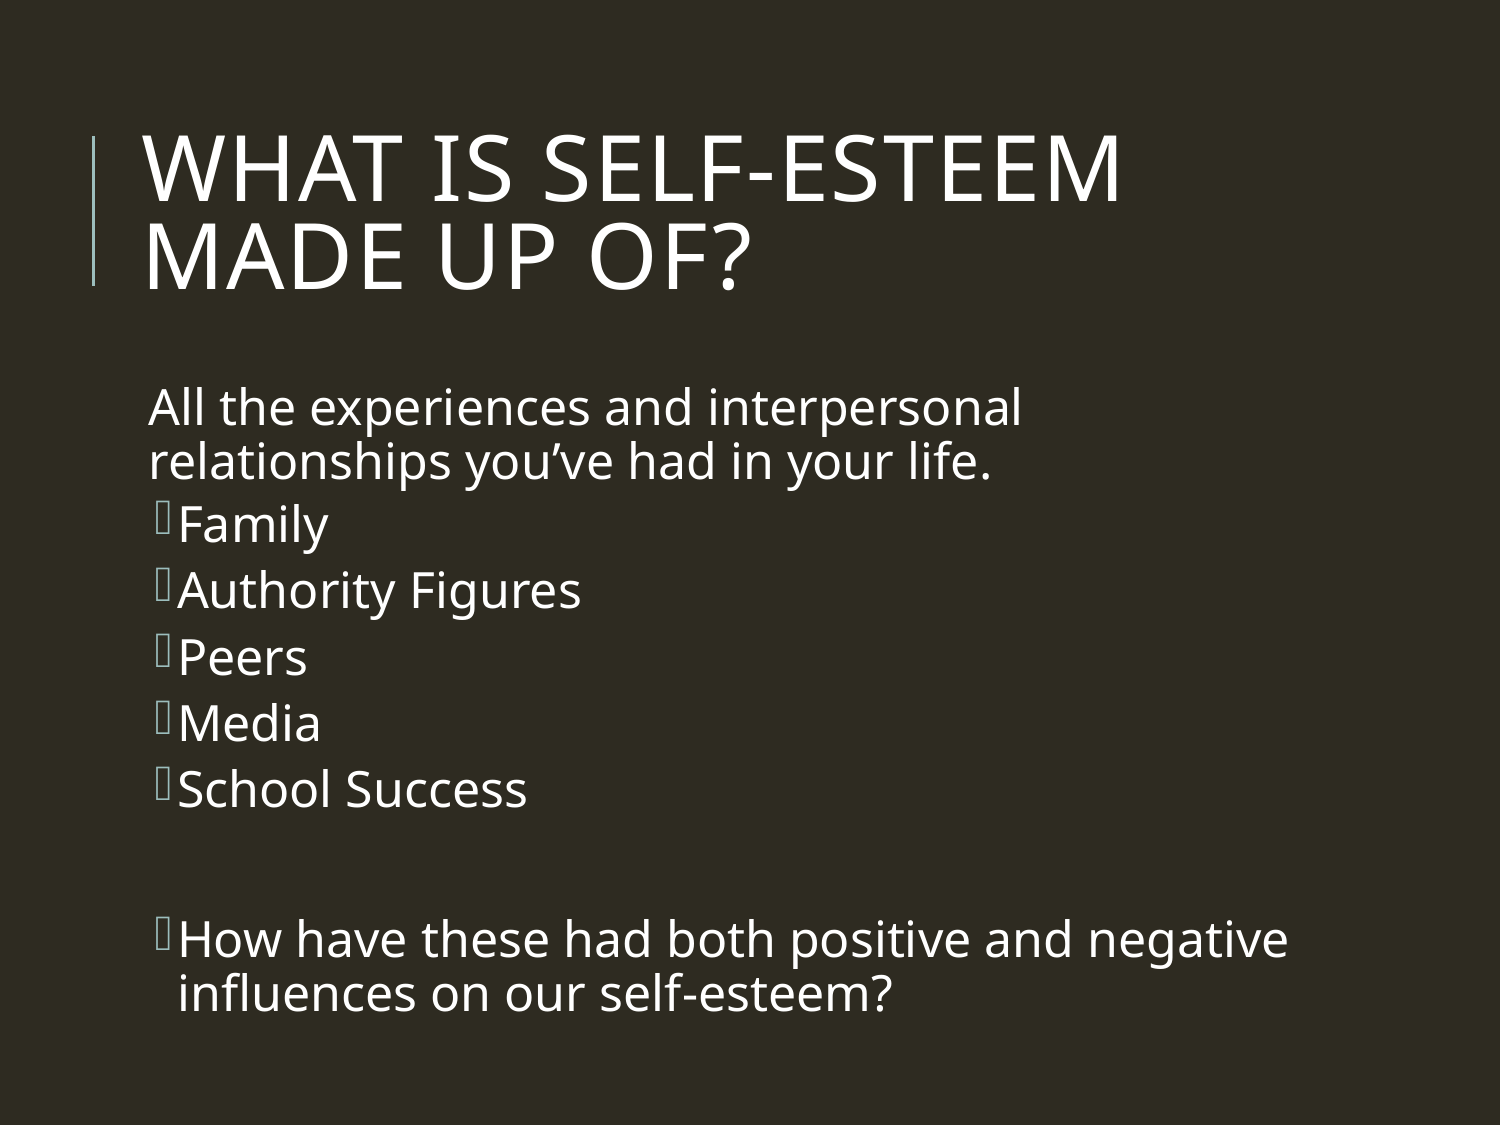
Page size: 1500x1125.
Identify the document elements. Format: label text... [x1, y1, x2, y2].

title What is Self-Esteem made up of? [126, 96, 1322, 342]
list All the experiences and interpersonal relationships you’ve had in your life. Family Authority Figures Peers Media School Success How have these had both positive and negative influences on our self-esteem? [126, 375, 1322, 1035]
